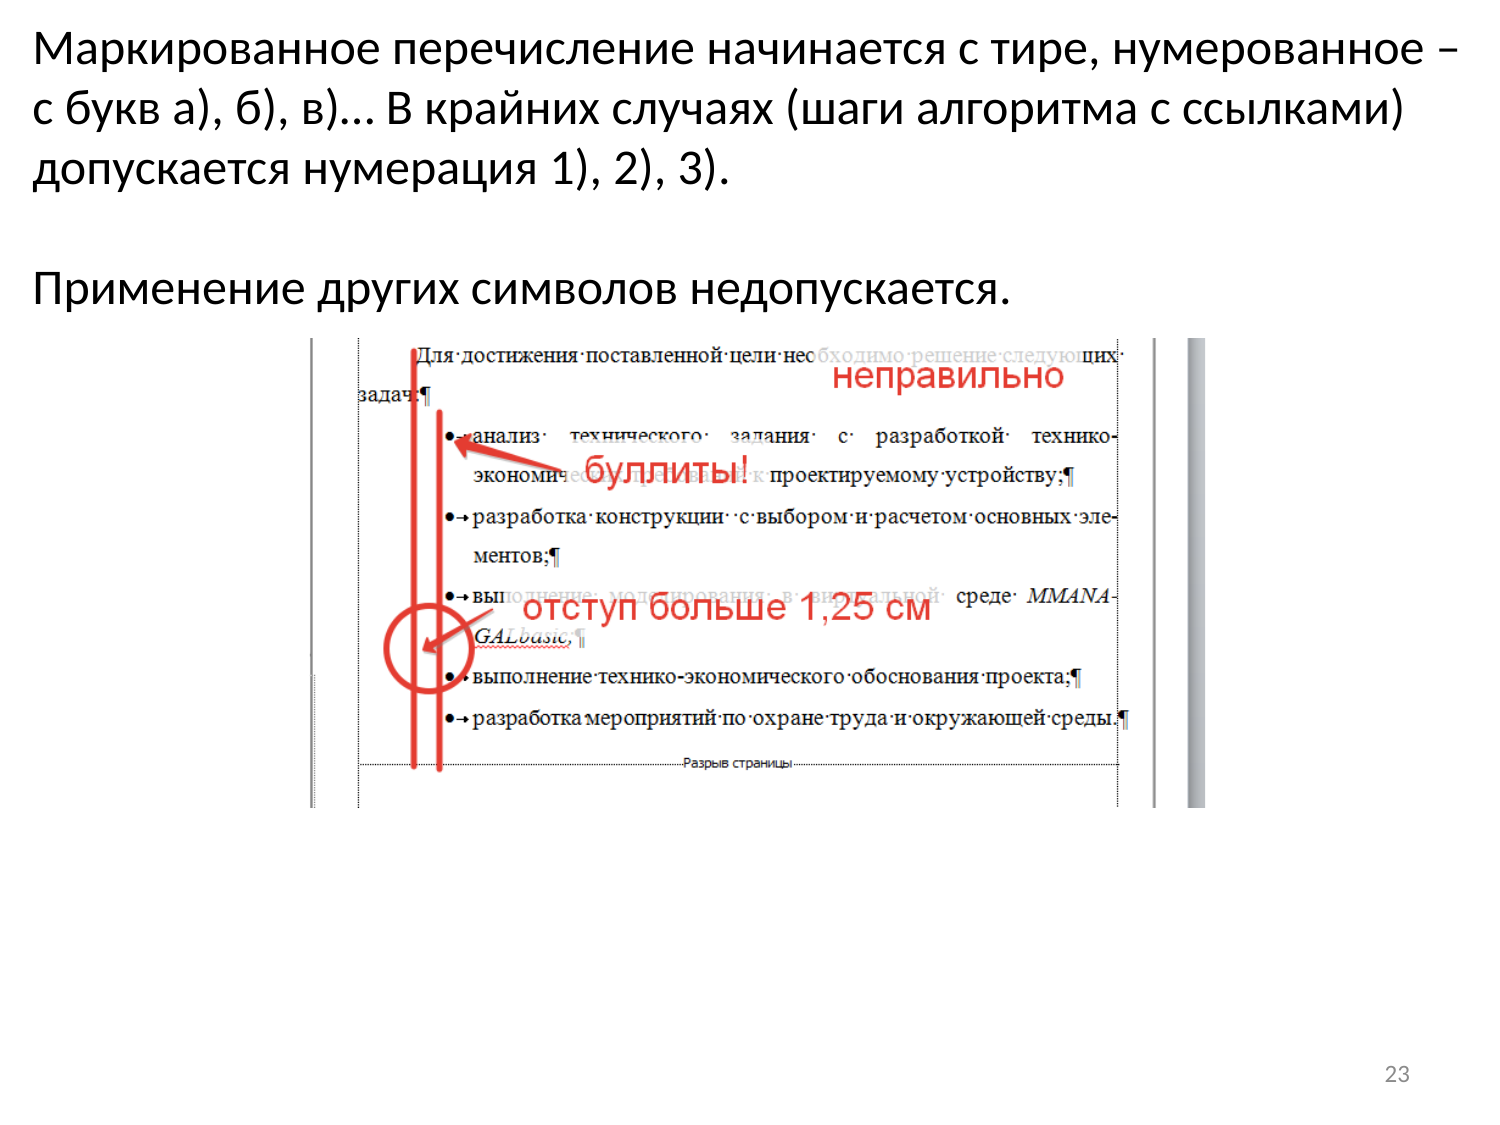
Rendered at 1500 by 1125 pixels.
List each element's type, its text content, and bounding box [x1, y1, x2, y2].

picture [309, 337, 1206, 808]
slide_number 23 [1074, 1042, 1425, 1103]
text_box Маркированное перечисление начинается с тире, нумерованное – с букв а), б), в)… В крайних случаях (шаги алгоритма с ссылками) допускается нумерация 1), 2), 3). Применение других символов недопускается. [17, 7, 1483, 862]
